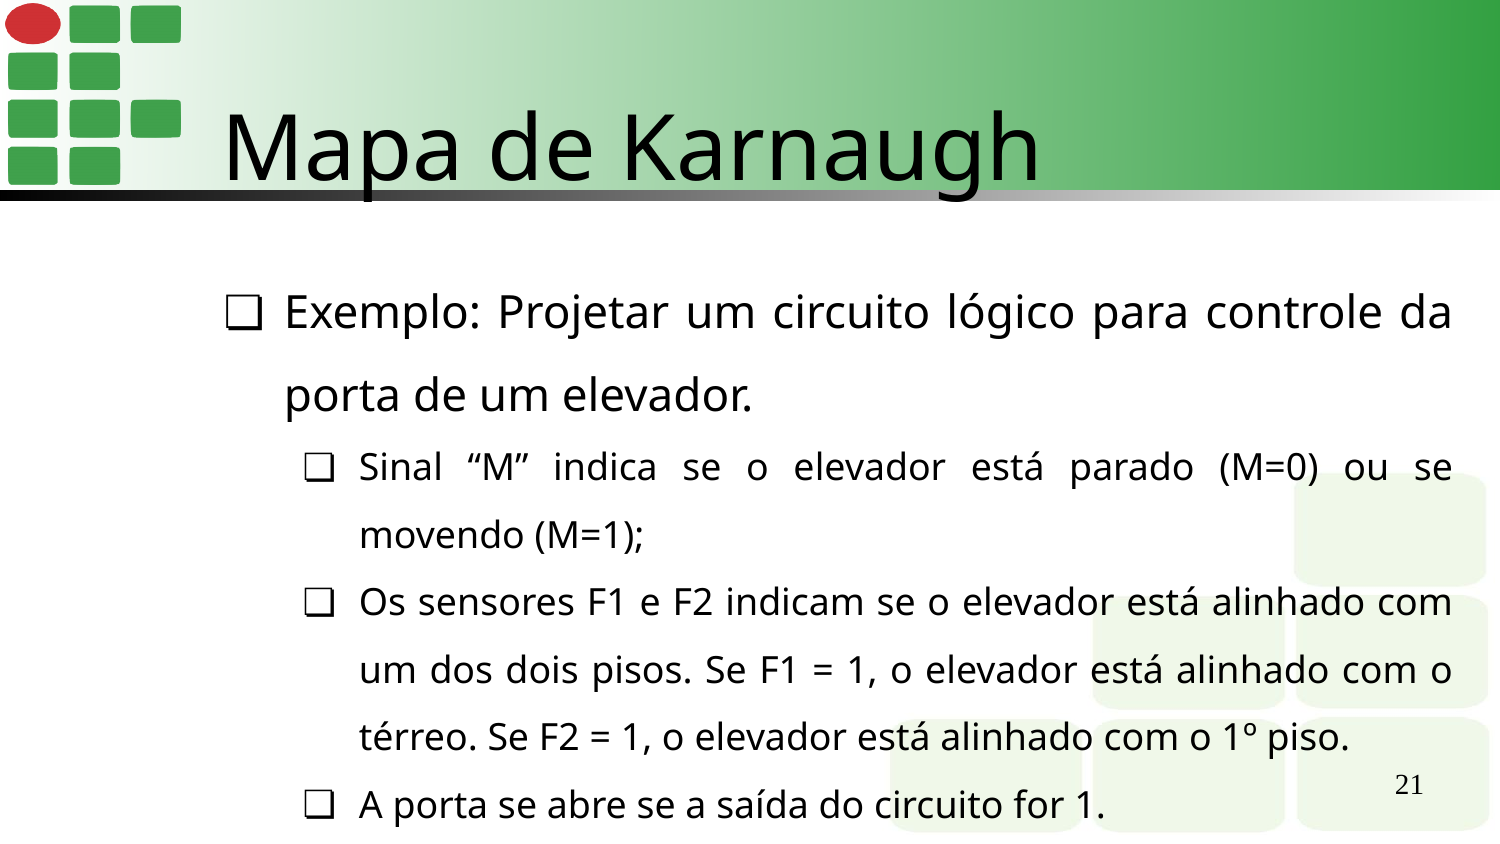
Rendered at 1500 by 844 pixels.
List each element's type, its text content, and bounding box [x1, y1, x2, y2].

slide_number ‹#› [1075, 768, 1425, 827]
text_box Mapa de Karnaugh [206, 26, 1468, 207]
text_box Exemplo: Projetar um circuito lógico para controle da porta de um elevador. Sinal “M” indica se o elevador está parado (M=0) ou se movendo (M=1); Os sensores F1 e F2 indicam se o elevador está alinhado com um dos dois pisos. Se F1 = 1, o elevador está alinhado com o térreo. Se F2 = 1, o elevador está alinhado com o 1º piso. A porta se abre se a saída do circuito for 1. [193, 248, 1469, 827]
picture [5, 3, 181, 185]
picture [803, 441, 1495, 835]
